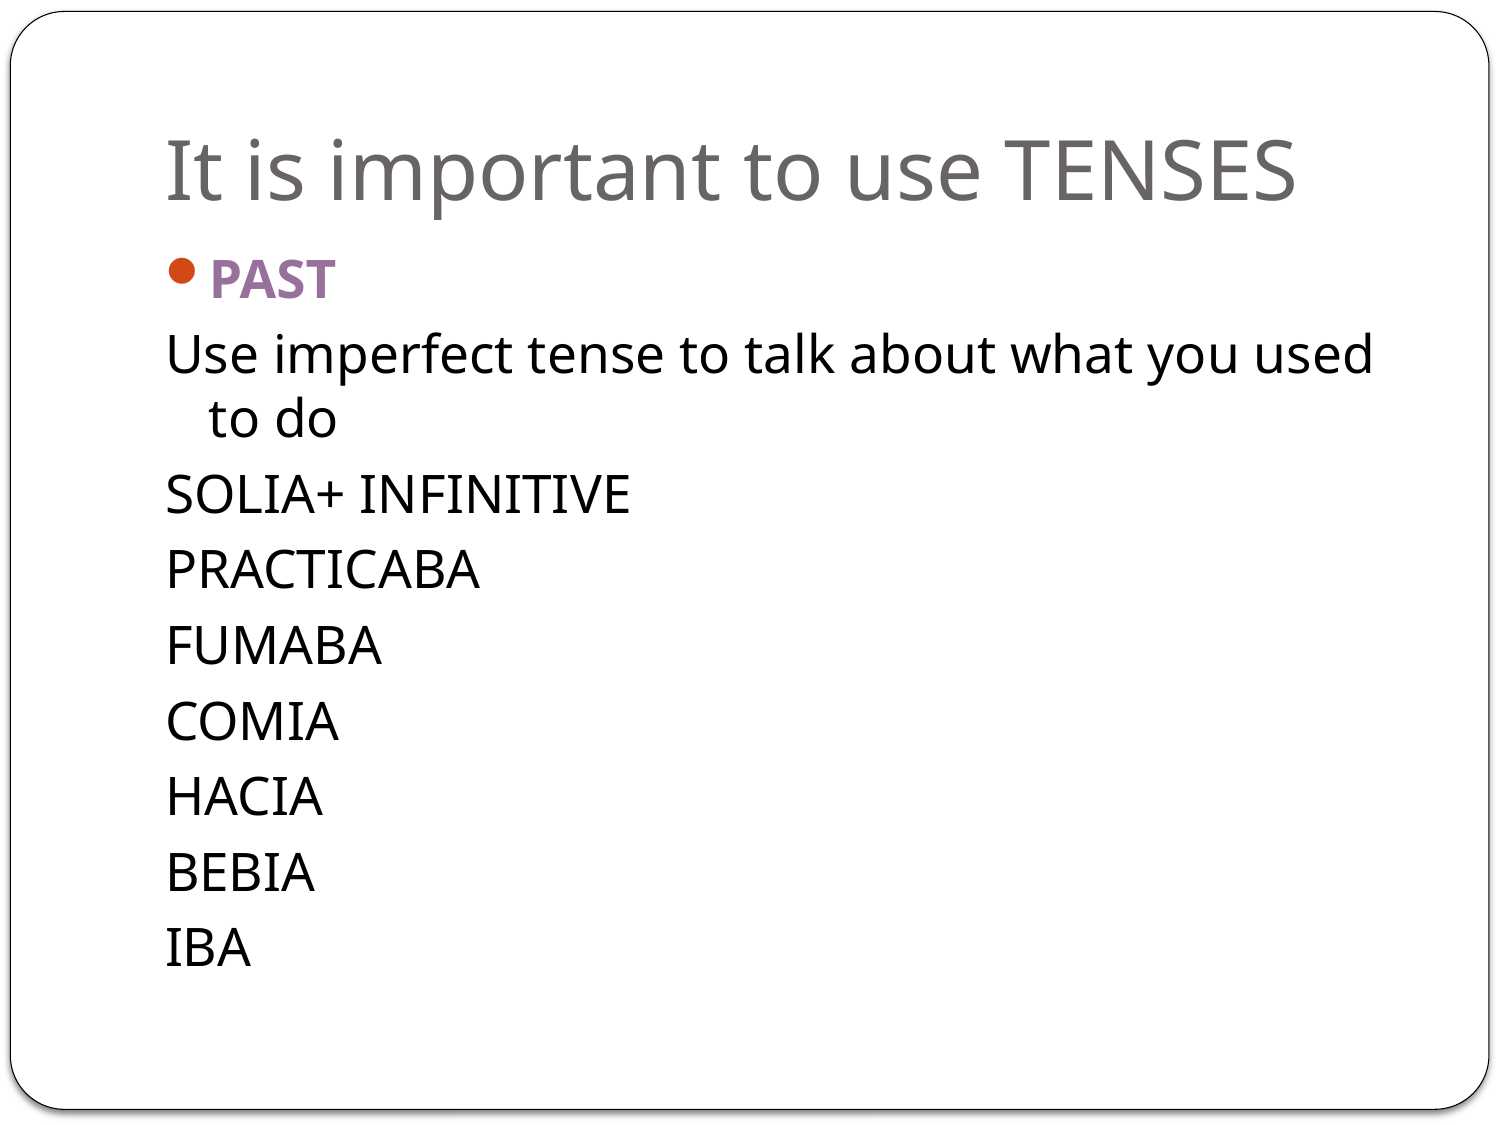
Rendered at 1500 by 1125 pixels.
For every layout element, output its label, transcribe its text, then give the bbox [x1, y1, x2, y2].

title It is important to use TENSES [149, 44, 1426, 233]
list PAST Use imperfect tense to talk about what you used to do SOLIA+ INFINITIVE PRACTICABA FUMABA COMIA HACIA BEBIA IBA [149, 237, 1426, 988]
